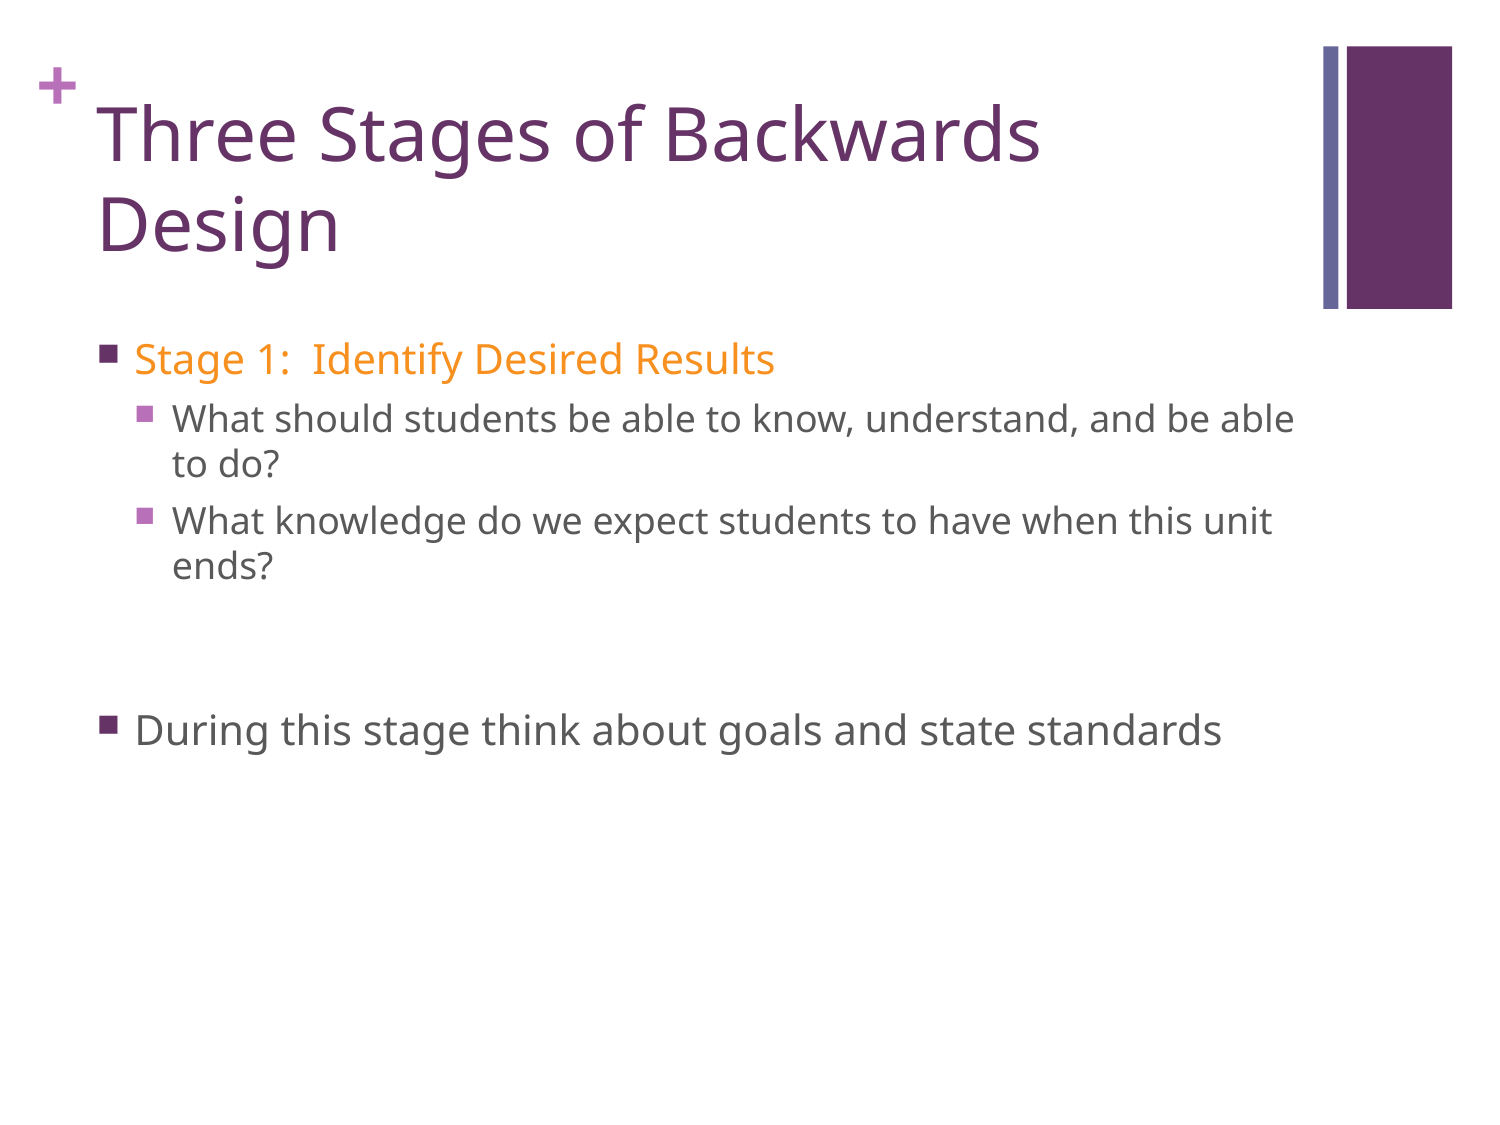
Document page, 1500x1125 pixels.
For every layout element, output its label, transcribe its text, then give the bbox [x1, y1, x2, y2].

title Three Stages of Backwards Design [81, 79, 1322, 263]
list Stage 1: Identify Desired Results What should students be able to know, understand, and be able to do? What knowledge do we expect students to have when this unit ends? During this stage think about goals and state standards [81, 324, 1322, 1005]
